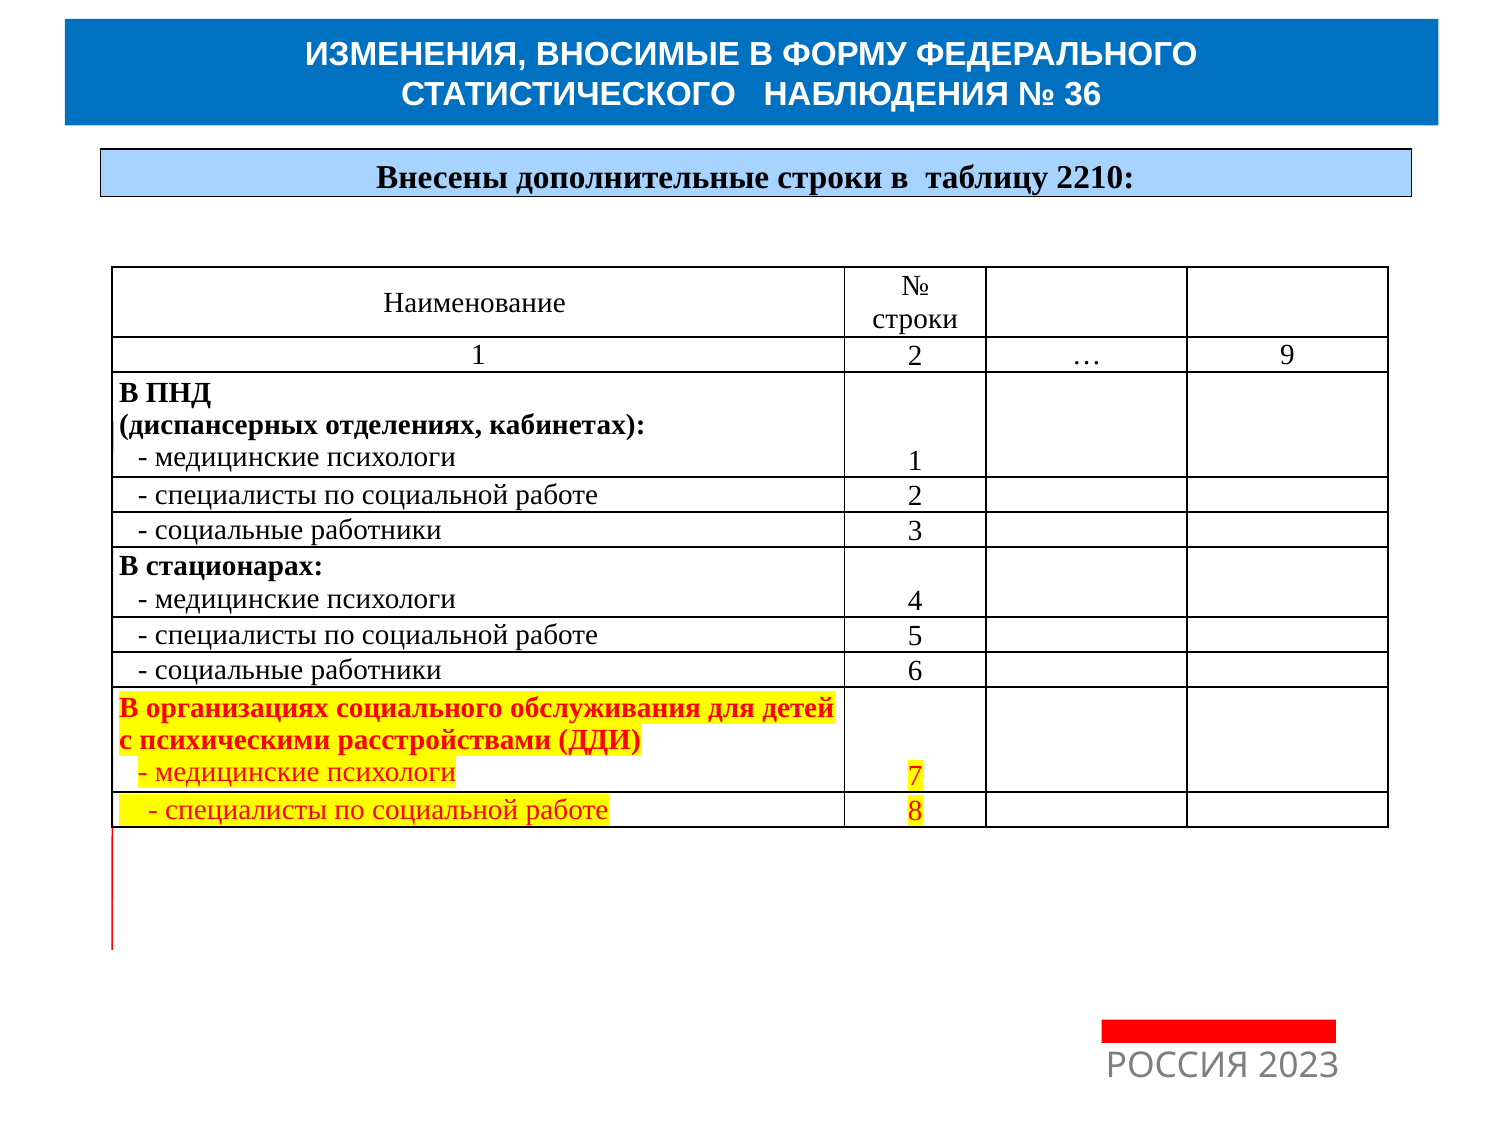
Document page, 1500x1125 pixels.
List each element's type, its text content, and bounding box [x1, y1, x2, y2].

table_cell [987, 513, 1186, 546]
table_cell [987, 373, 1186, 476]
table_cell В стационарах: - медицинские психологи [113, 548, 844, 616]
text_box Внесены дополнительные строки в таблицу 2210: [100, 149, 1412, 197]
table_cell 2 [845, 478, 985, 511]
table_cell [1188, 478, 1387, 511]
table_cell [1188, 373, 1387, 476]
table_header № строки [845, 268, 985, 336]
table_cell В организациях социального обслуживания для детей с психическими расстройствами (ДДИ) - медицинские психологи [113, 688, 844, 791]
table_cell [987, 793, 1186, 826]
table_cell 2 [845, 338, 985, 371]
table_cell [987, 478, 1186, 511]
table_cell В ПНД (диспансерных отделениях, кабинетах): - медицинские психологи [113, 373, 844, 476]
table_cell - социальные работники [113, 513, 844, 546]
table_cell … [987, 338, 1186, 371]
table_cell 7 [845, 688, 985, 791]
table_cell [1188, 618, 1387, 651]
table_cell 5 [845, 618, 985, 651]
table_cell [1188, 548, 1387, 616]
table_cell [1188, 653, 1387, 686]
table_header Наименование [113, 268, 844, 336]
table_cell - специалисты по социальной работе [113, 618, 844, 651]
table_cell [987, 548, 1186, 616]
table_cell 1 [845, 373, 985, 476]
table_cell [1188, 513, 1387, 546]
table_cell - специалисты по социальной работе [113, 793, 844, 826]
table_cell 6 [845, 653, 985, 686]
table_header [987, 268, 1186, 336]
text_box [1101, 1019, 1336, 1043]
table_header [1188, 268, 1387, 336]
table_cell [1188, 793, 1387, 826]
table_cell [1188, 688, 1387, 791]
text_box [88, 143, 1436, 193]
table_cell - специалисты по социальной работе [113, 478, 844, 511]
table_cell [987, 618, 1186, 651]
table_cell [987, 688, 1186, 791]
table_cell 8 [845, 793, 985, 826]
table_cell 9 [1188, 338, 1387, 371]
subtitle РОССИЯ 2023 [1089, 1042, 1372, 1114]
table_cell 3 [845, 513, 985, 546]
table_cell [987, 653, 1186, 686]
text_box ИЗМЕНЕНИЯ, ВНОСИМЫЕ В ФОРМУ ФЕДЕРАЛЬНОГО СТАТИСТИЧЕСКОГО НАБЛЮДЕНИЯ № 36 [63, 17, 1441, 128]
table_cell 1 [113, 338, 844, 371]
table_cell - социальные работники [113, 653, 844, 686]
table_cell 4 [845, 548, 985, 616]
